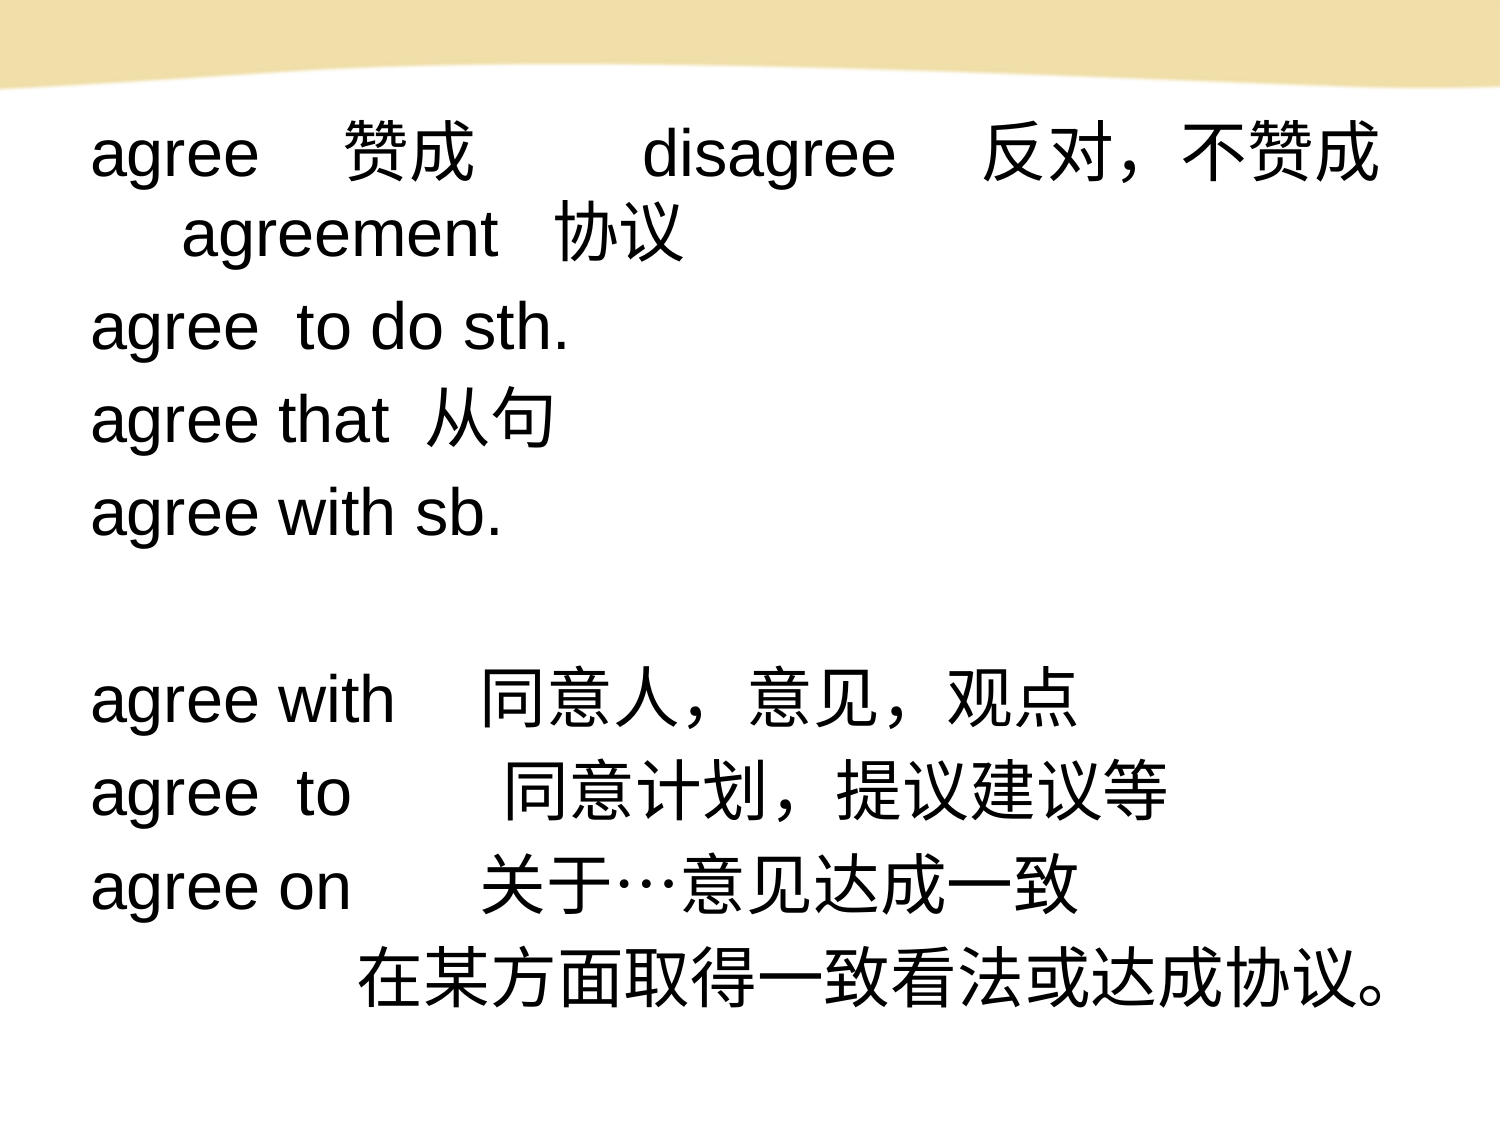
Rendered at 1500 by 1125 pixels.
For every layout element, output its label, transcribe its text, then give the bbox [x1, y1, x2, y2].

picture [0, 0, 1500, 1125]
list agree 赞成 disagree 反对，不赞成 agreement 协议 agree to do sth. agree that 从句 agree with sb. agree with 同意人，意见，观点 agree to 同意计划，提议建议等 agree on 关于…意见达成一致 在某方面取得一致看法或达成协议。 [75, 101, 1425, 1071]
